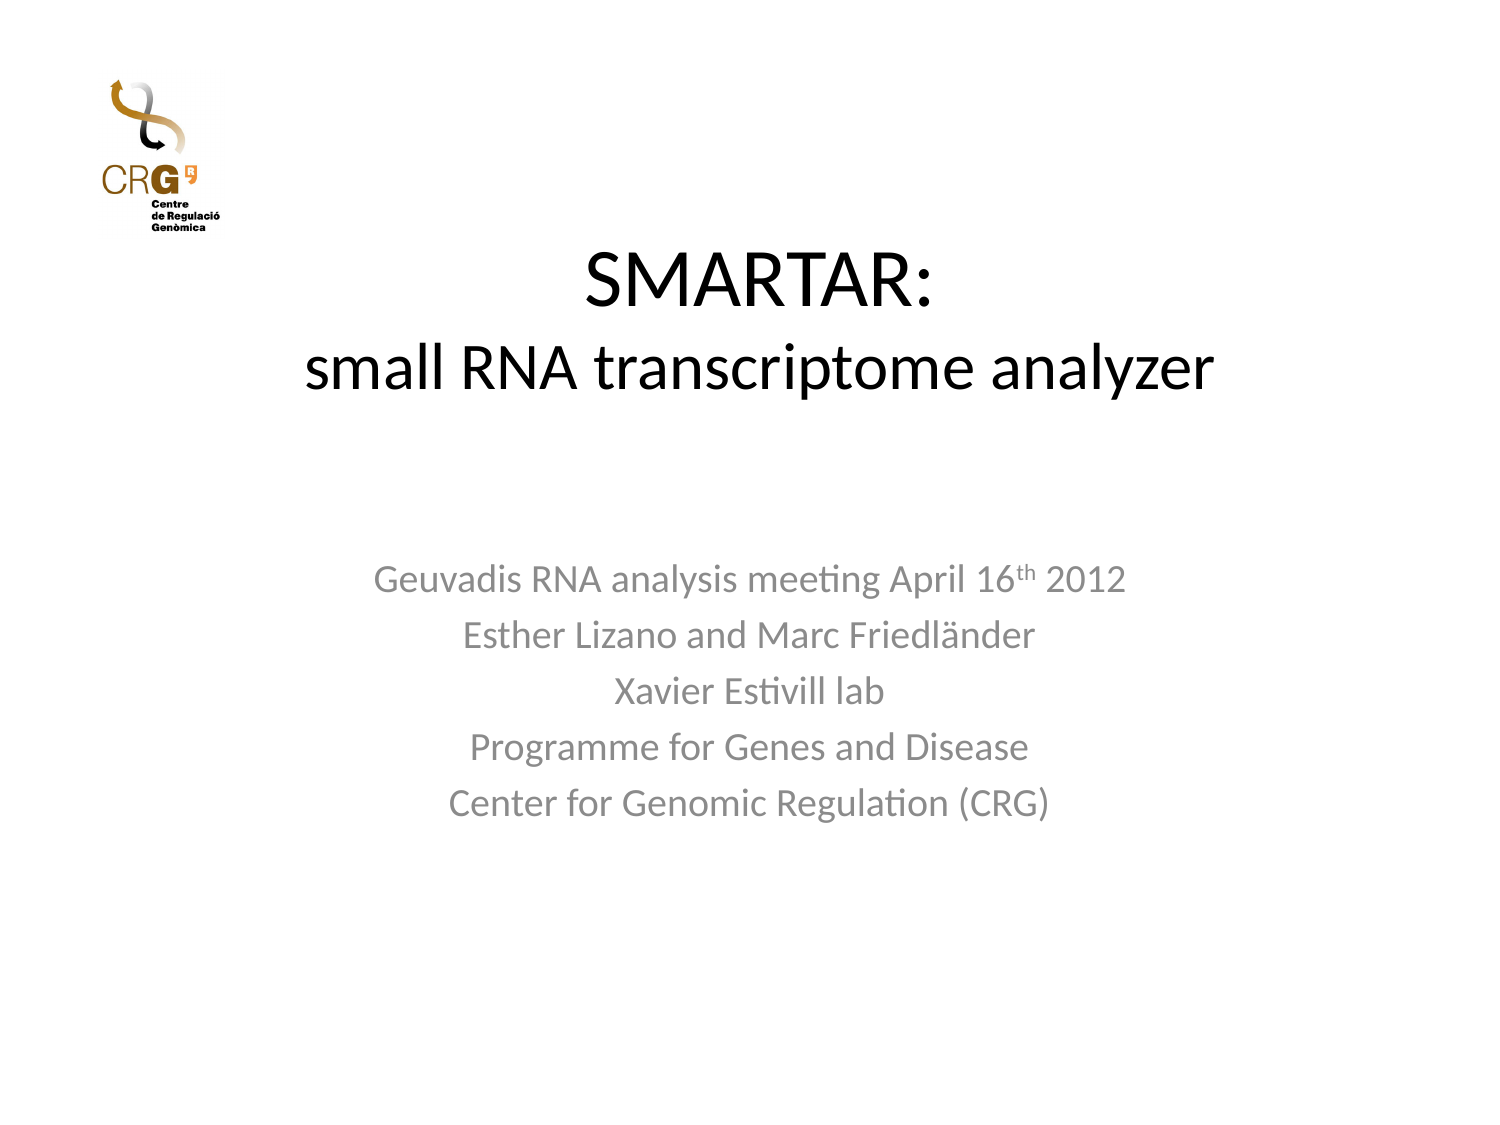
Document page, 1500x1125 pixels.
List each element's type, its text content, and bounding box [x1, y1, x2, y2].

subtitle Geuvadis RNA analysis meeting April 16th 2012 Esther Lizano and Marc Friedländer Xavier Estivill lab Programme for Genes and Disease Center for Genomic Regulation (CRG) [225, 545, 1275, 833]
title SMARTAR: small RNA transcriptome analyzer [122, 192, 1398, 434]
picture [98, 68, 226, 239]
